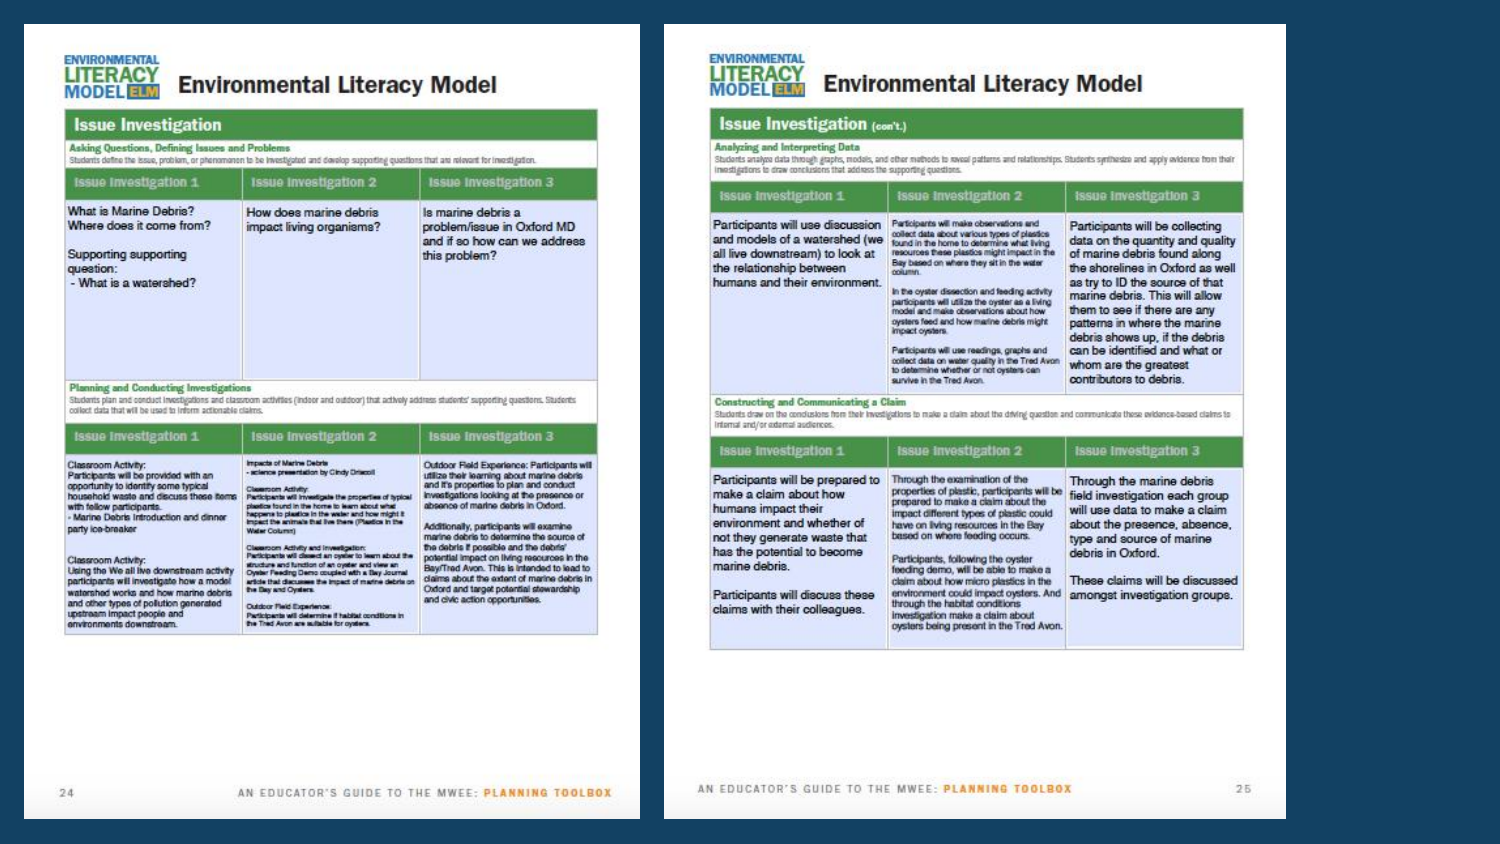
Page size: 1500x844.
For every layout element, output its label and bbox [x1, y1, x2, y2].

picture [663, 24, 1286, 819]
picture [24, 24, 640, 819]
